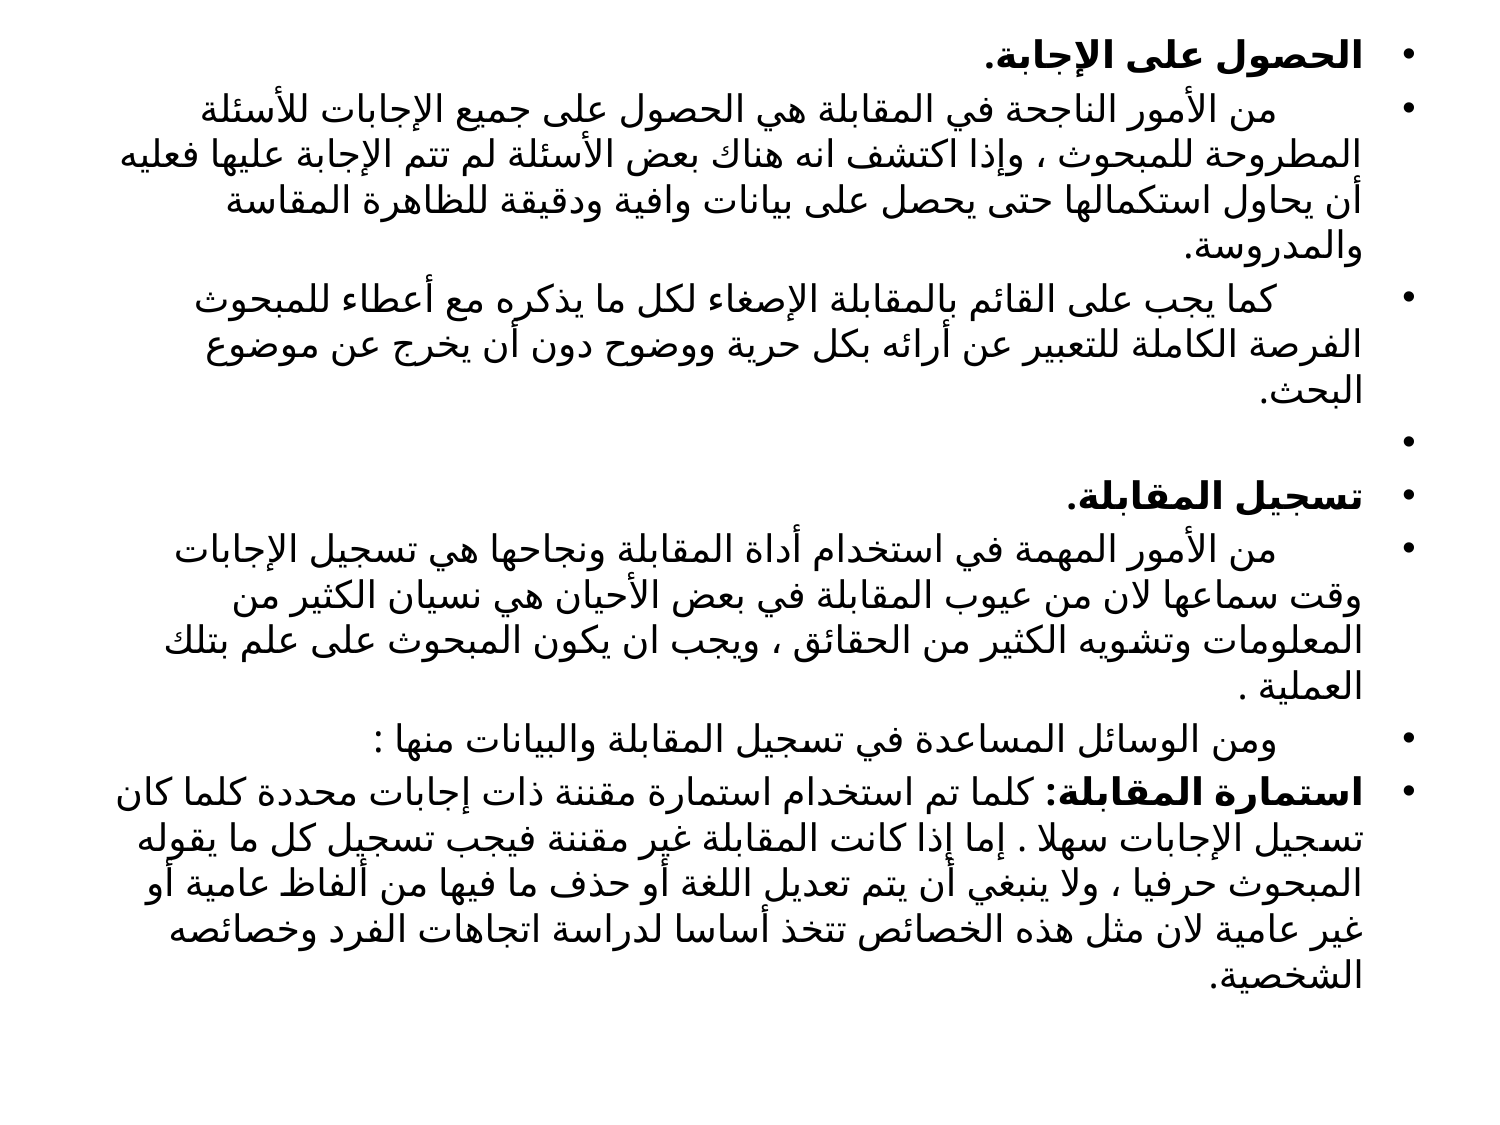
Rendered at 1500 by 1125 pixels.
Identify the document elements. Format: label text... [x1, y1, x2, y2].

list الحصول على الإجابة. من الأمور الناجحة في المقابلة هي الحصول على جميع الإجابات للأسئلة المطروحة للمبحوث ، وإذا اكتشف انه هناك بعض الأسئلة لم تتم الإجابة عليها فعليه أن يحاول استكمالها حتى يحصل على بيانات وافية ودقيقة للظاهرة المقاسة والمدروسة. كما يجب على القائم بالمقابلة الإصغاء لكل ما يذكره مع أعطاء للمبحوث الفرصة الكاملة للتعبير عن أرائه بكل حرية ووضوح دون أن يخرج عن موضوع البحث. تسجيل المقابلة. من الأمور المهمة في استخدام أداة المقابلة ونجاحها هي تسجيل الإجابات وقت سماعها لان من عيوب المقابلة في بعض الأحيان هي نسيان الكثير من المعلومات وتشويه الكثير من الحقائق ، ويجب ان يكون المبحوث على علم بتلك العملية . ومن الوسائل المساعدة في تسجيل المقابلة والبيانات منها : استمارة المقابلة: كلما تم استخدام استمارة مقننة ذات إجابات محددة كلما كان تسجيل الإجابات سهلا . إما إذا كانت المقابلة غير مقننة فيجب تسجيل كل ما يقوله المبحوث حرفيا ، ولا ينبغي أن يتم تعديل اللغة أو حذف ما فيها من ألفاظ عامية أو غير عامية لان مثل هذه الخصائص تتخذ أساسا لدراسة اتجاهات الفرد وخصائصه الشخصية. [75, 23, 1425, 1005]
